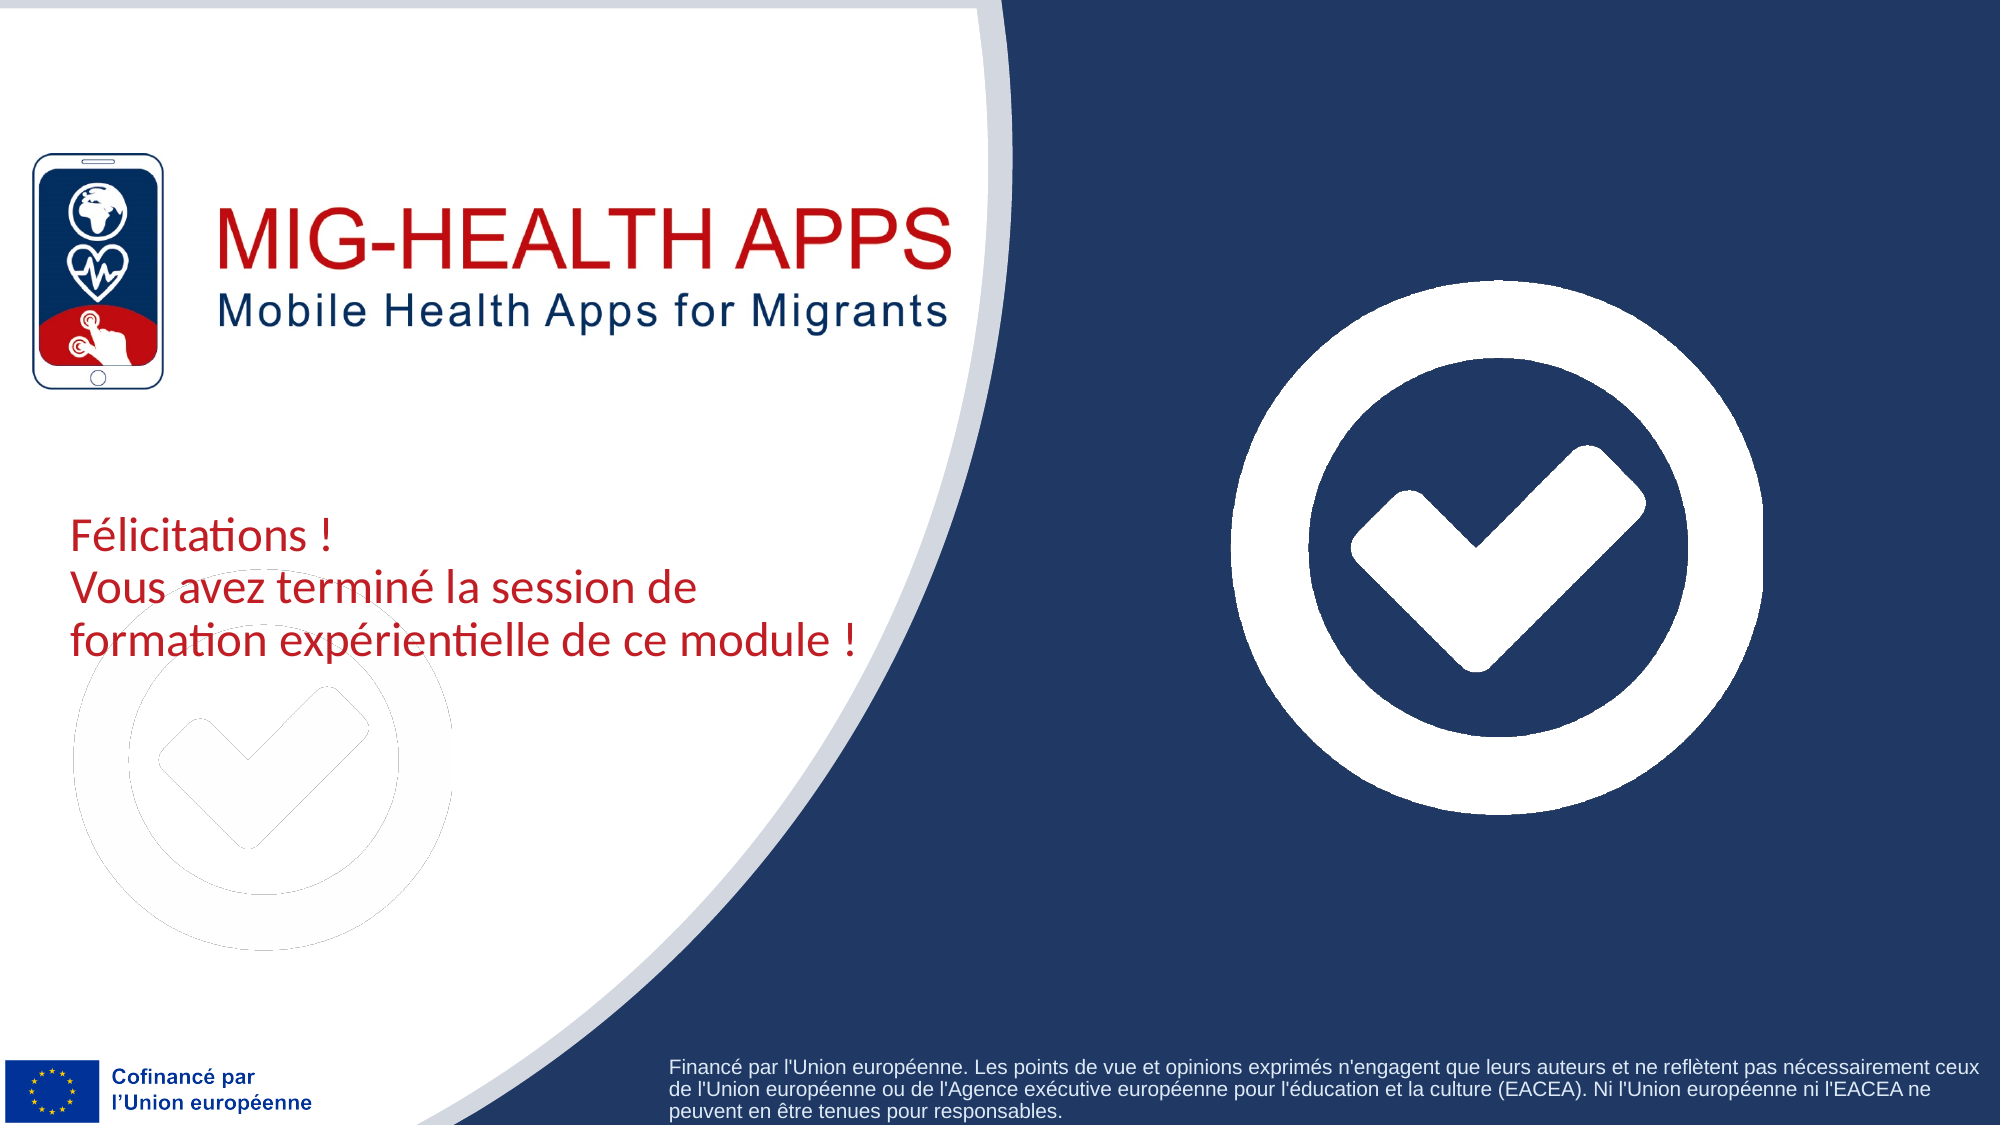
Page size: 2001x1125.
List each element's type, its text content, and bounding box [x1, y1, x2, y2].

text_box [0, 0, 1013, 683]
picture [32, 152, 952, 390]
picture [1226, 279, 1763, 816]
picture [70, 569, 452, 951]
text_box Félicitations ! Vous avez terminé la session de formation expérientielle de ce module ! [55, 479, 882, 697]
text_box [0, 8, 989, 1125]
text_box Financé par l'Union européenne. Les points de vue et opinions exprimés n'engagent que leurs auteurs et ne reflètent pas nécessairement ceux de l'Union européenne ou de l'Agence exécutive européenne pour l'éducation et la culture (EACEA). Ni l'Union européenne ni l'EACEA ne peuvent en être tenues pour responsables. [654, 1038, 2000, 1125]
picture [0, 1054, 326, 1125]
text_box [418, 697, 874, 1125]
